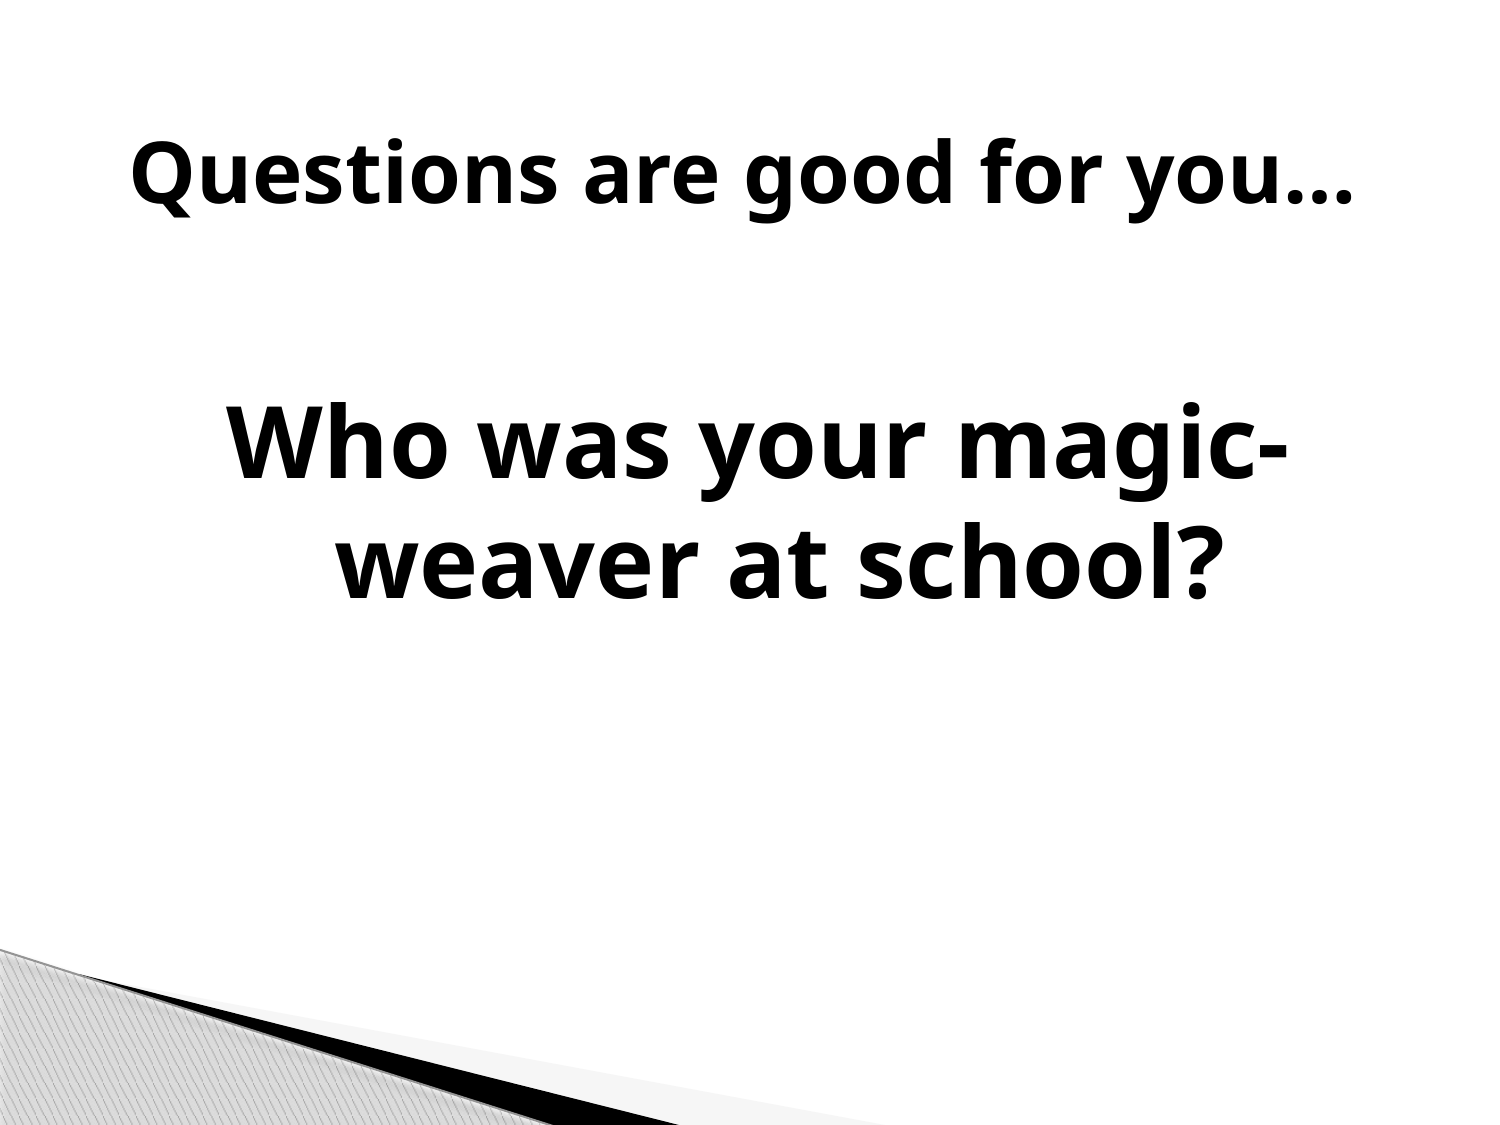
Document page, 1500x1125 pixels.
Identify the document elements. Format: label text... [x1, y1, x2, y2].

list Who was your magic-weaver at school? [75, 243, 1425, 986]
title Questions are good for you… [46, 49, 1454, 290]
